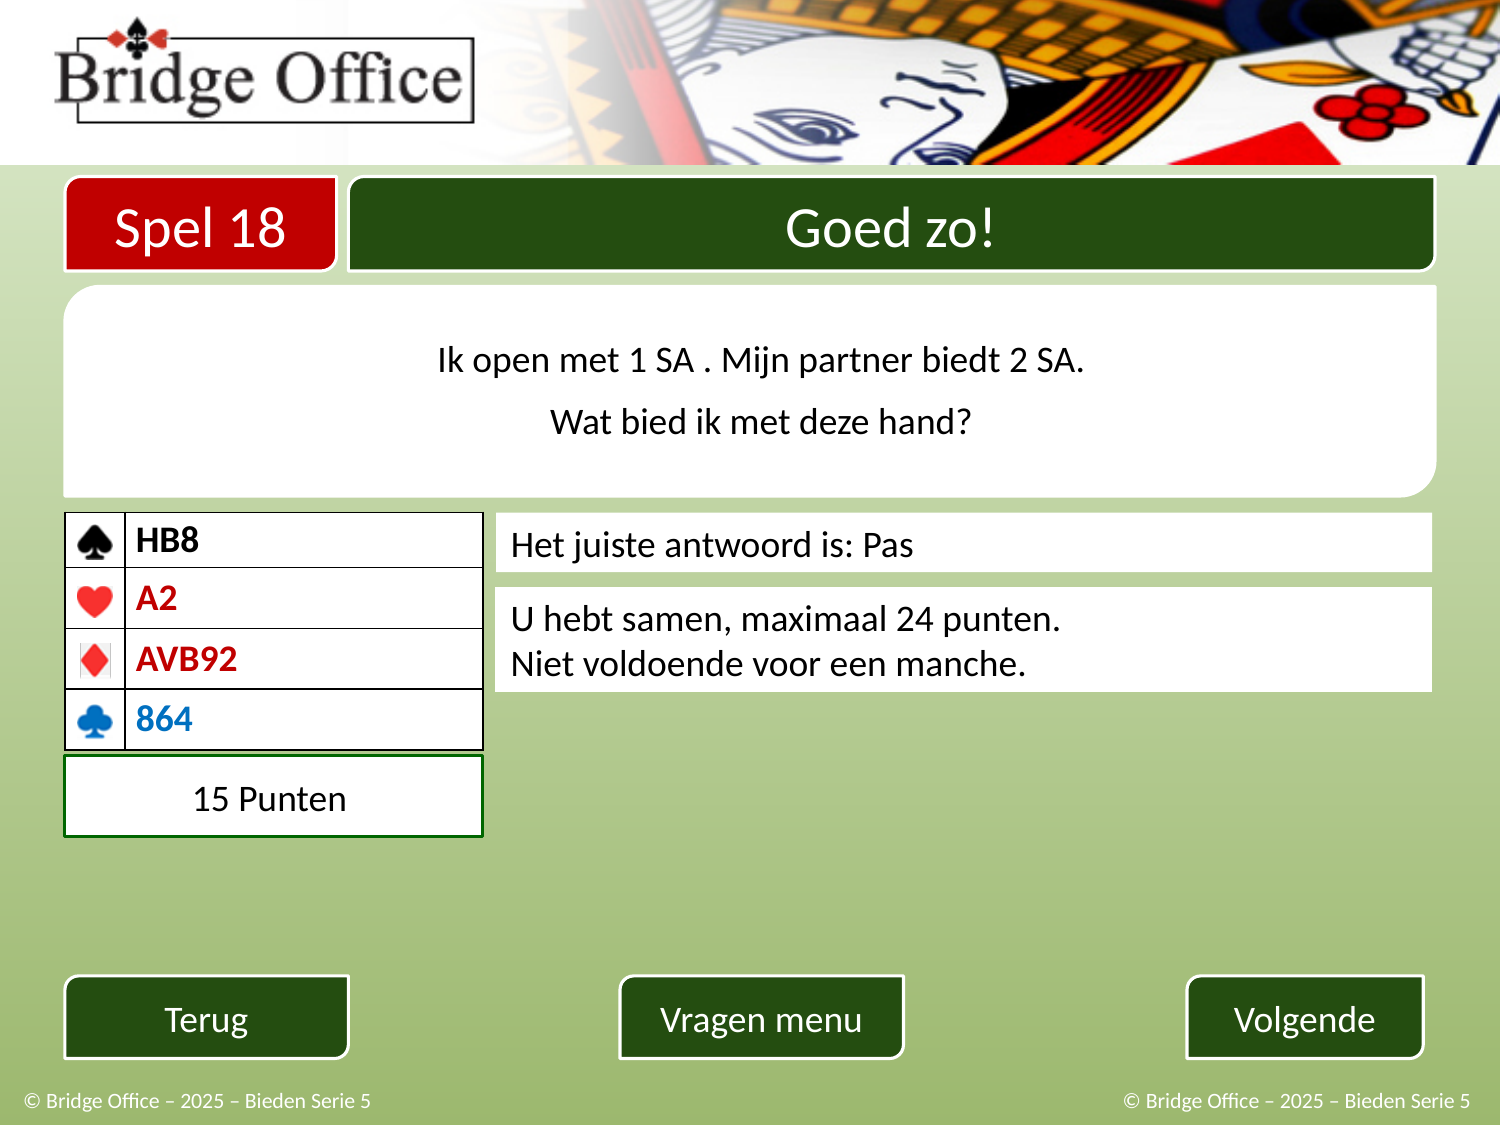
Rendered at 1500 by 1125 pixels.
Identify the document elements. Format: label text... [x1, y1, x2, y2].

text_box © Bridge Office – 2025 – Bieden Serie 5 [1107, 1079, 1500, 1121]
text_box Het juiste antwoord is: Pas [496, 512, 1433, 573]
table_cell [66, 629, 124, 688]
text_box © Bridge Office – 2025 – Bieden Serie 5 [8, 1079, 393, 1121]
text_box 15 Punten [63, 754, 484, 838]
text_box Vragen menu [618, 974, 906, 1061]
text_box Terug [63, 974, 350, 1061]
table_header HB8 [126, 513, 482, 567]
text_box Wat bied ik met deze hand? [528, 389, 995, 450]
table_cell [66, 568, 124, 628]
text_box Spel 18 [63, 178, 339, 273]
table_header [66, 513, 124, 567]
text_box U hebt samen, maximaal 24 punten. Niet voldoende voor een manche. [495, 587, 1432, 692]
picture [77, 524, 114, 561]
picture [77, 585, 114, 618]
table_cell [66, 690, 124, 749]
picture [0, 0, 1500, 166]
picture [77, 643, 114, 679]
text_box Volgende [1185, 974, 1425, 1061]
text_box Ik open met 1 SA . Mijn partner biedt 2 SA. [405, 327, 1119, 388]
text_box [63, 284, 1437, 498]
table_cell A2 [126, 568, 482, 628]
text_box Goed zo! [346, 178, 1437, 273]
table_cell 864 [126, 690, 482, 749]
picture [77, 703, 114, 740]
table_cell AVB92 [126, 629, 482, 688]
